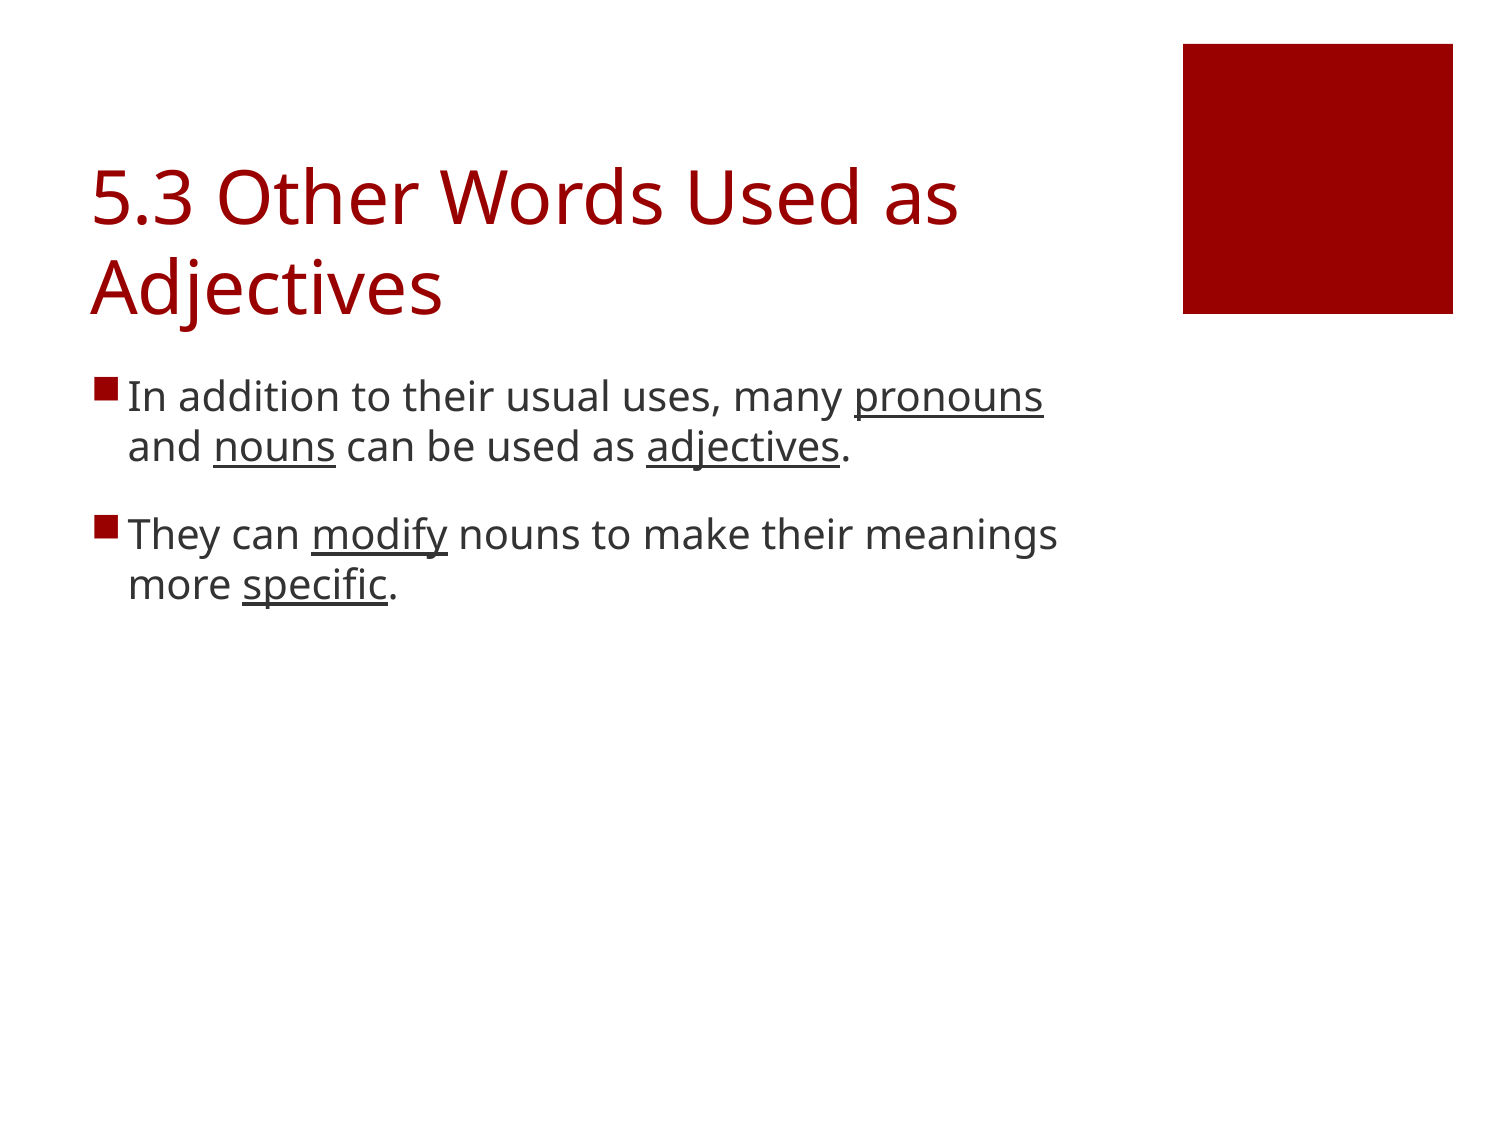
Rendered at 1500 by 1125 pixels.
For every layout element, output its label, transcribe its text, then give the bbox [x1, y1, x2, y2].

list In addition to their usual uses, many pronouns and nouns can be used as adjectives. They can modify nouns to make their meanings more specific. [75, 362, 1143, 1005]
title 5.3 Other Words Used as Adjectives [75, 149, 1143, 338]
